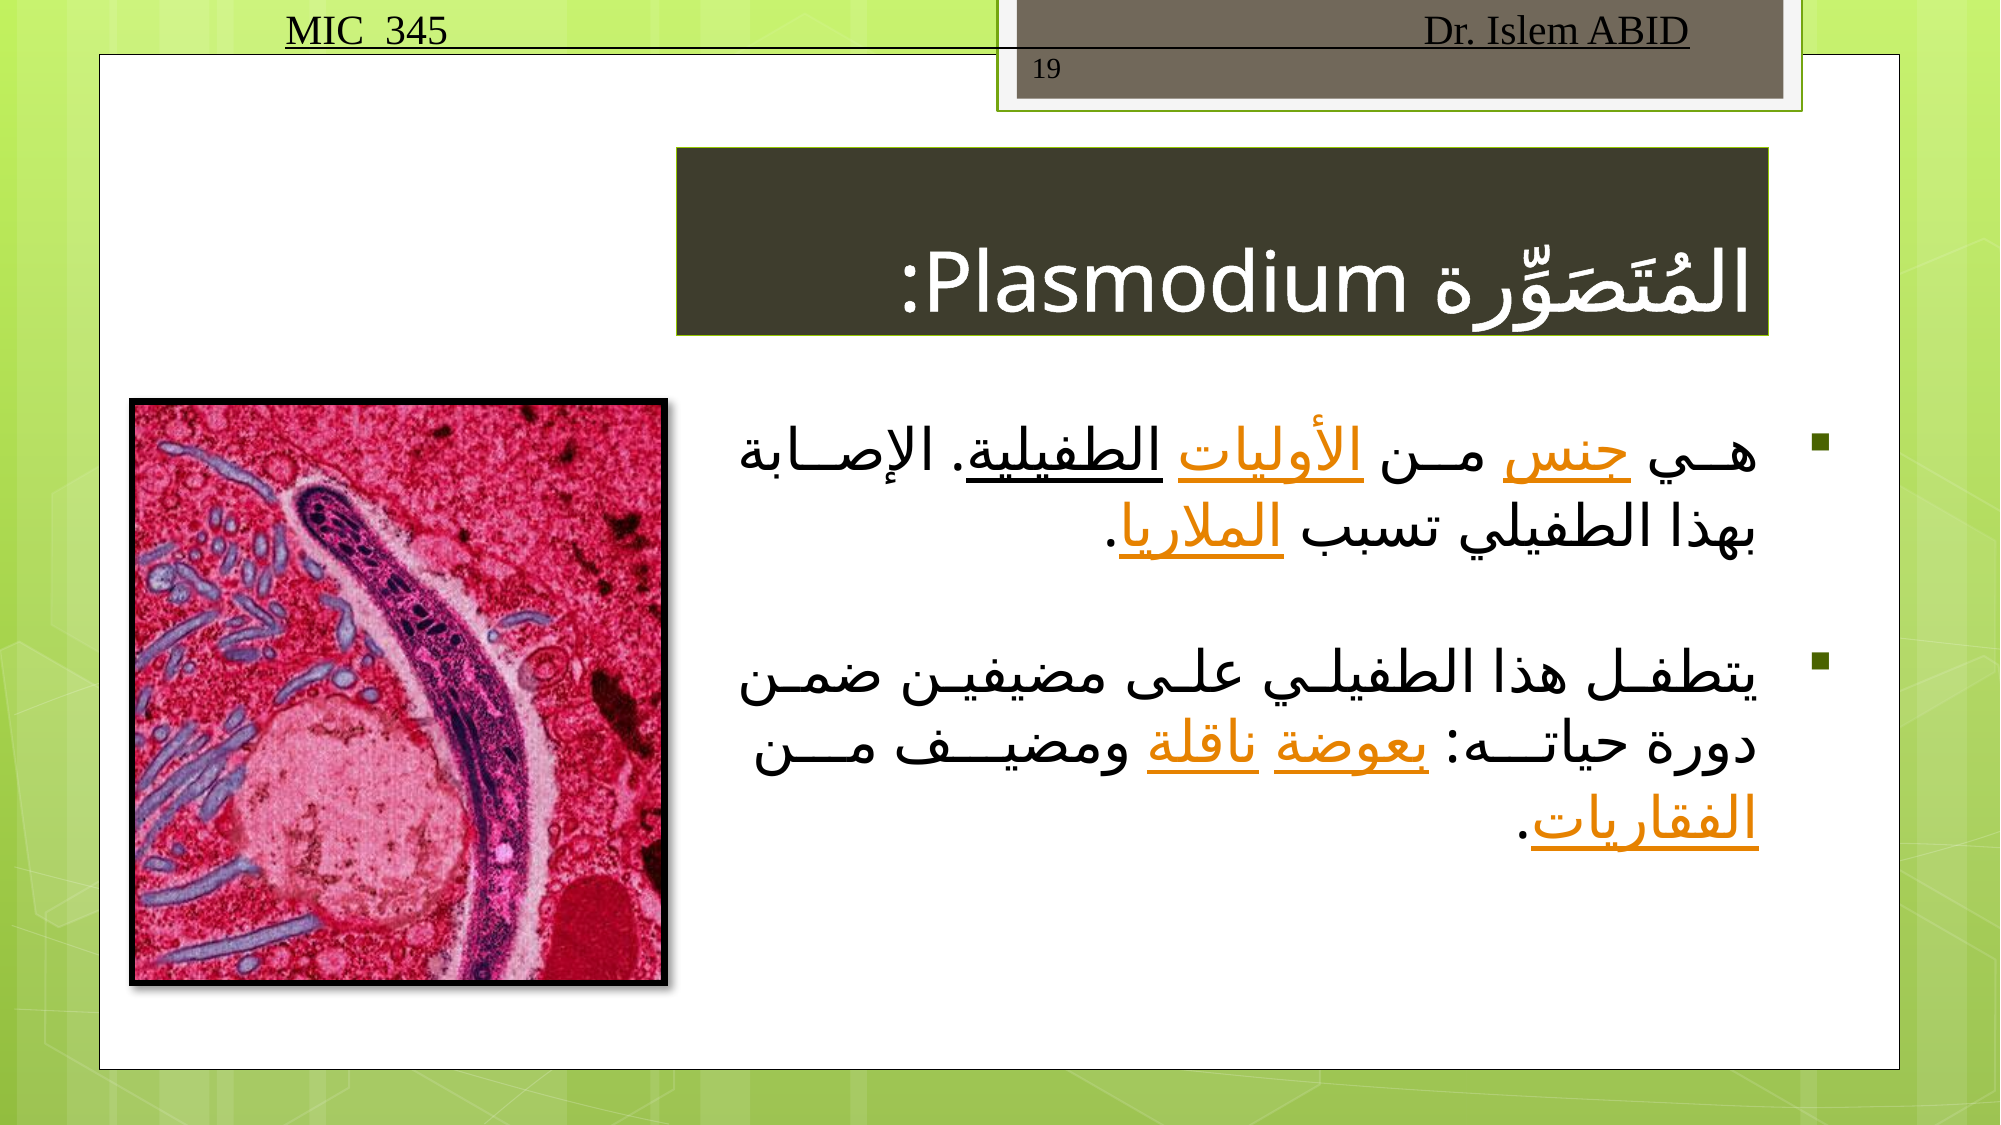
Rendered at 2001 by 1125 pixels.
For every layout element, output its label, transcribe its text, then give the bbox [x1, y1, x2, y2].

title المُتَصَوِّرة Plasmodium: [676, 147, 1769, 336]
slide_number 19 [1016, 36, 1309, 97]
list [134, 404, 662, 981]
text_box MIC 345 Dr. Islem ABID [270, 0, 1721, 121]
text_box هي جنس من الأوليات الطفيلية. الإصابة بهذا الطفيلي تسبب الملاريا. يتطفل هذا الطفيلي على مضيفين ضمن دورة حياته: بعوضة ناقلة ومضيف من الفقاريات. [723, 404, 1849, 864]
